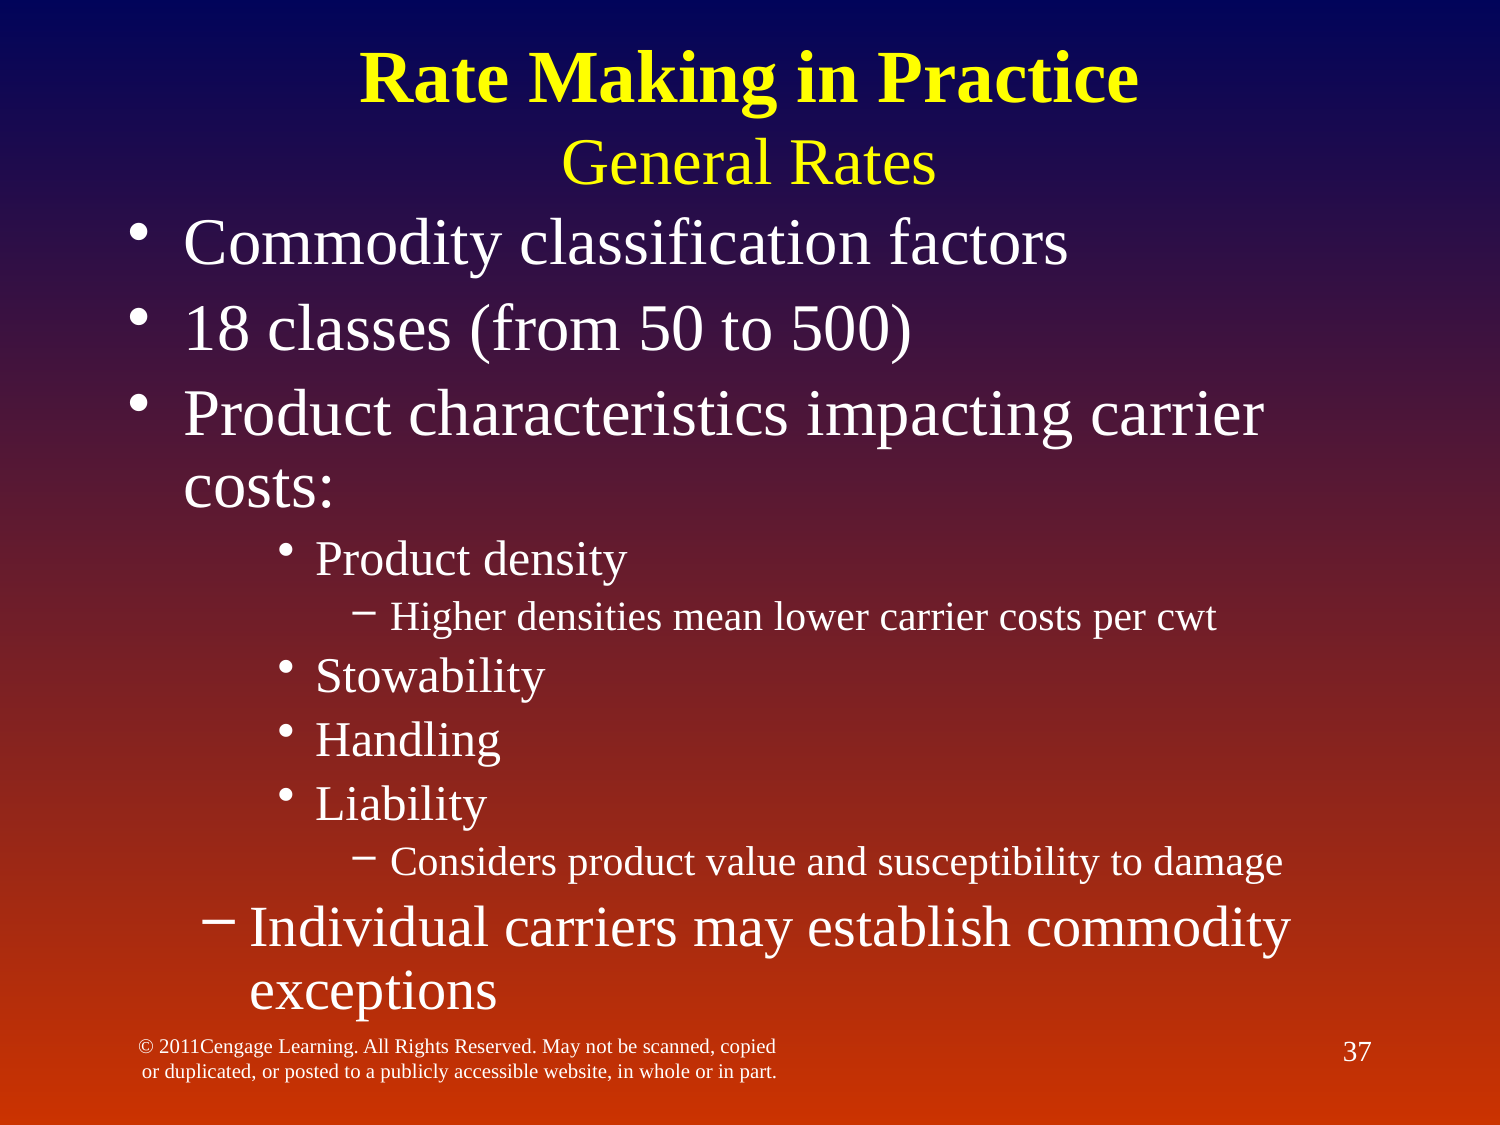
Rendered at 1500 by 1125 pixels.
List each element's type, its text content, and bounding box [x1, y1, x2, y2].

slide_number 37 [1074, 1024, 1388, 1101]
list Commodity classification factors 18 classes (from 50 to 500) Product characteristics impacting carrier costs: Product density Higher densities mean lower carrier costs per cwt Stowability Handling Liability Considers product value and susceptibility to damage Individual carriers may establish commodity exceptions [112, 199, 1388, 1001]
footer © 2011Cengage Learning. All Rights Reserved. May not be scanned, copied or duplicated, or posted to a publicly accessible website, in whole or in part. [112, 1024, 813, 1101]
title Rate Making in Practice General Rates [112, 24, 1388, 199]
